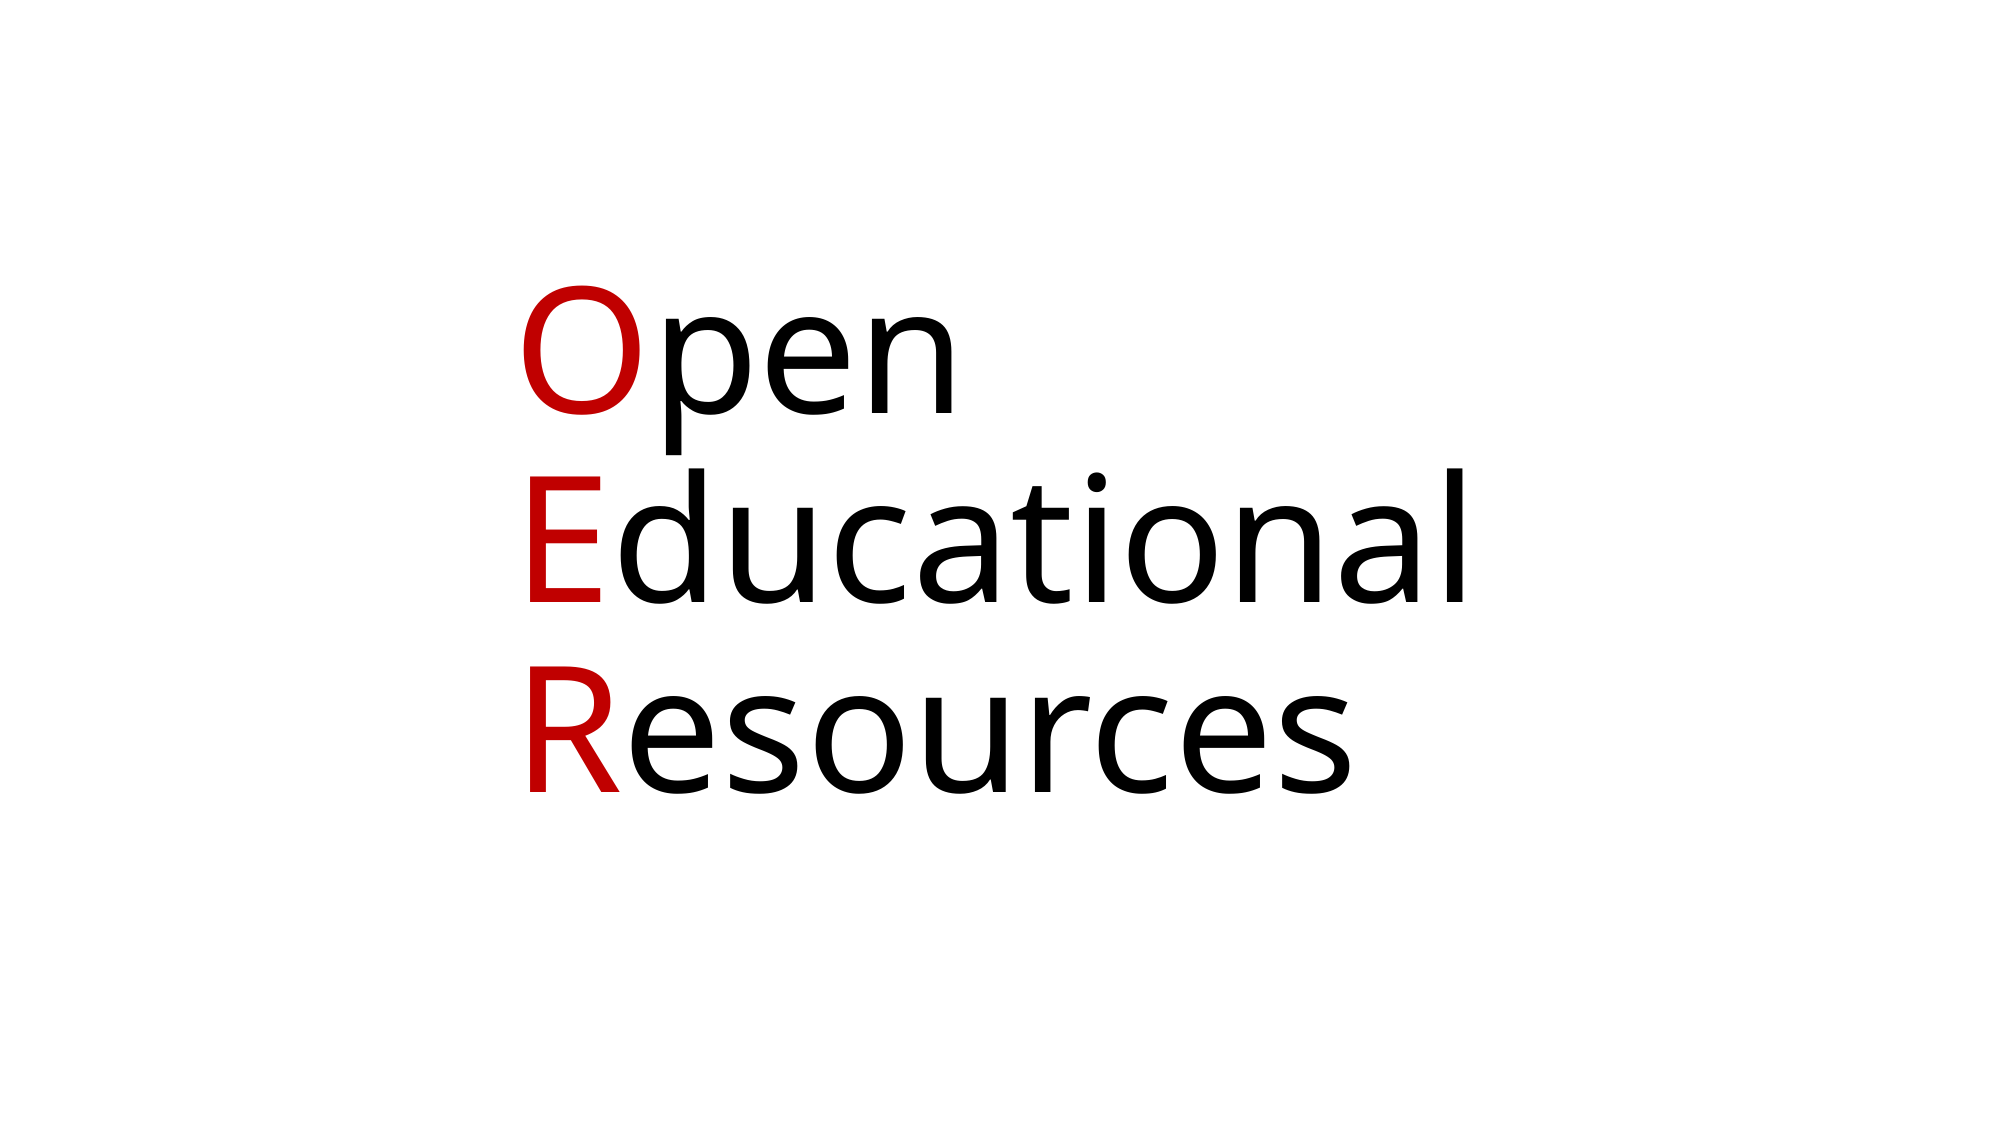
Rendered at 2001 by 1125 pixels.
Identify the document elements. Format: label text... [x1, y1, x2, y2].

title Open Educational Resources [498, 247, 1504, 845]
